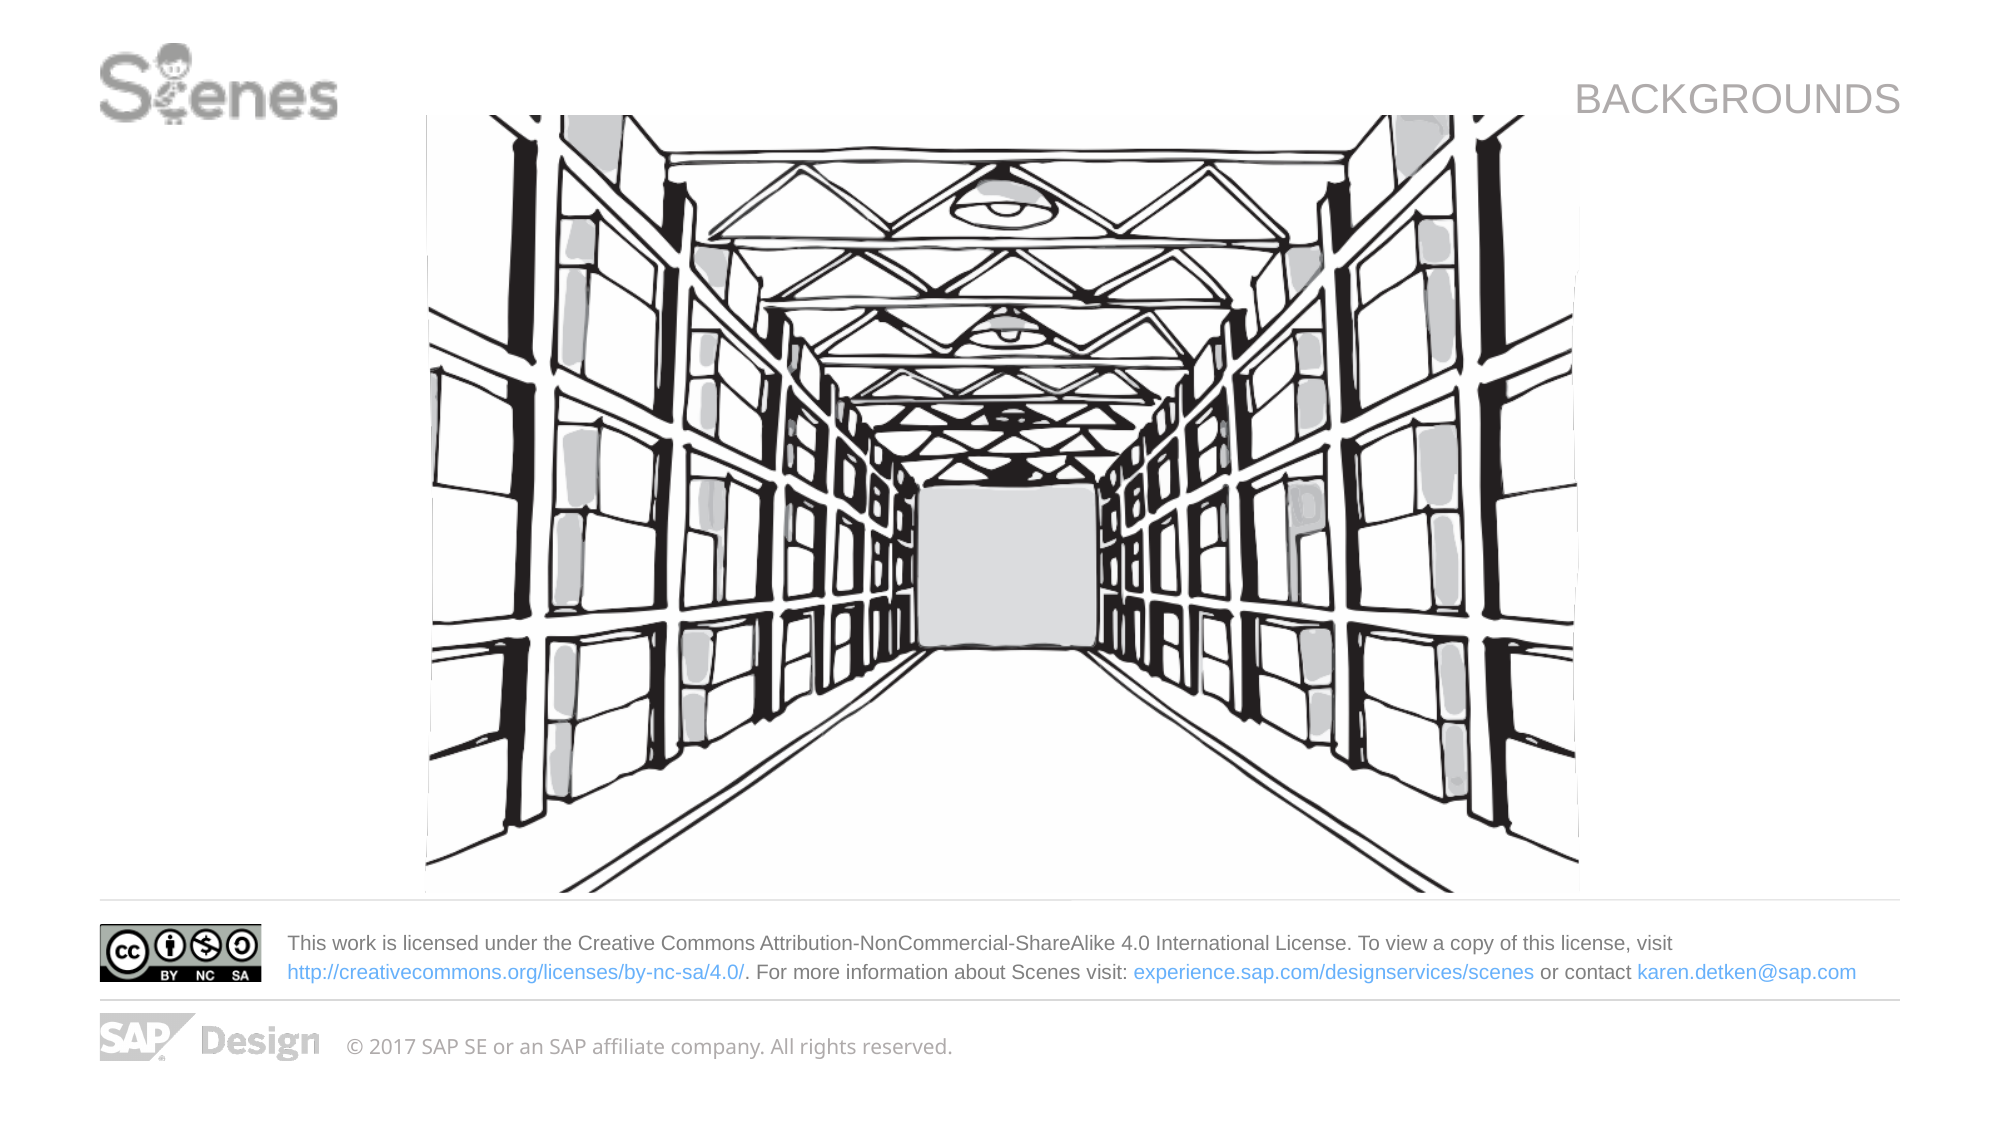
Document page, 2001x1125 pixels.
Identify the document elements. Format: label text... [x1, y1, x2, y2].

title BACKGROUNDS [1001, 77, 1902, 116]
picture [424, 115, 1580, 893]
